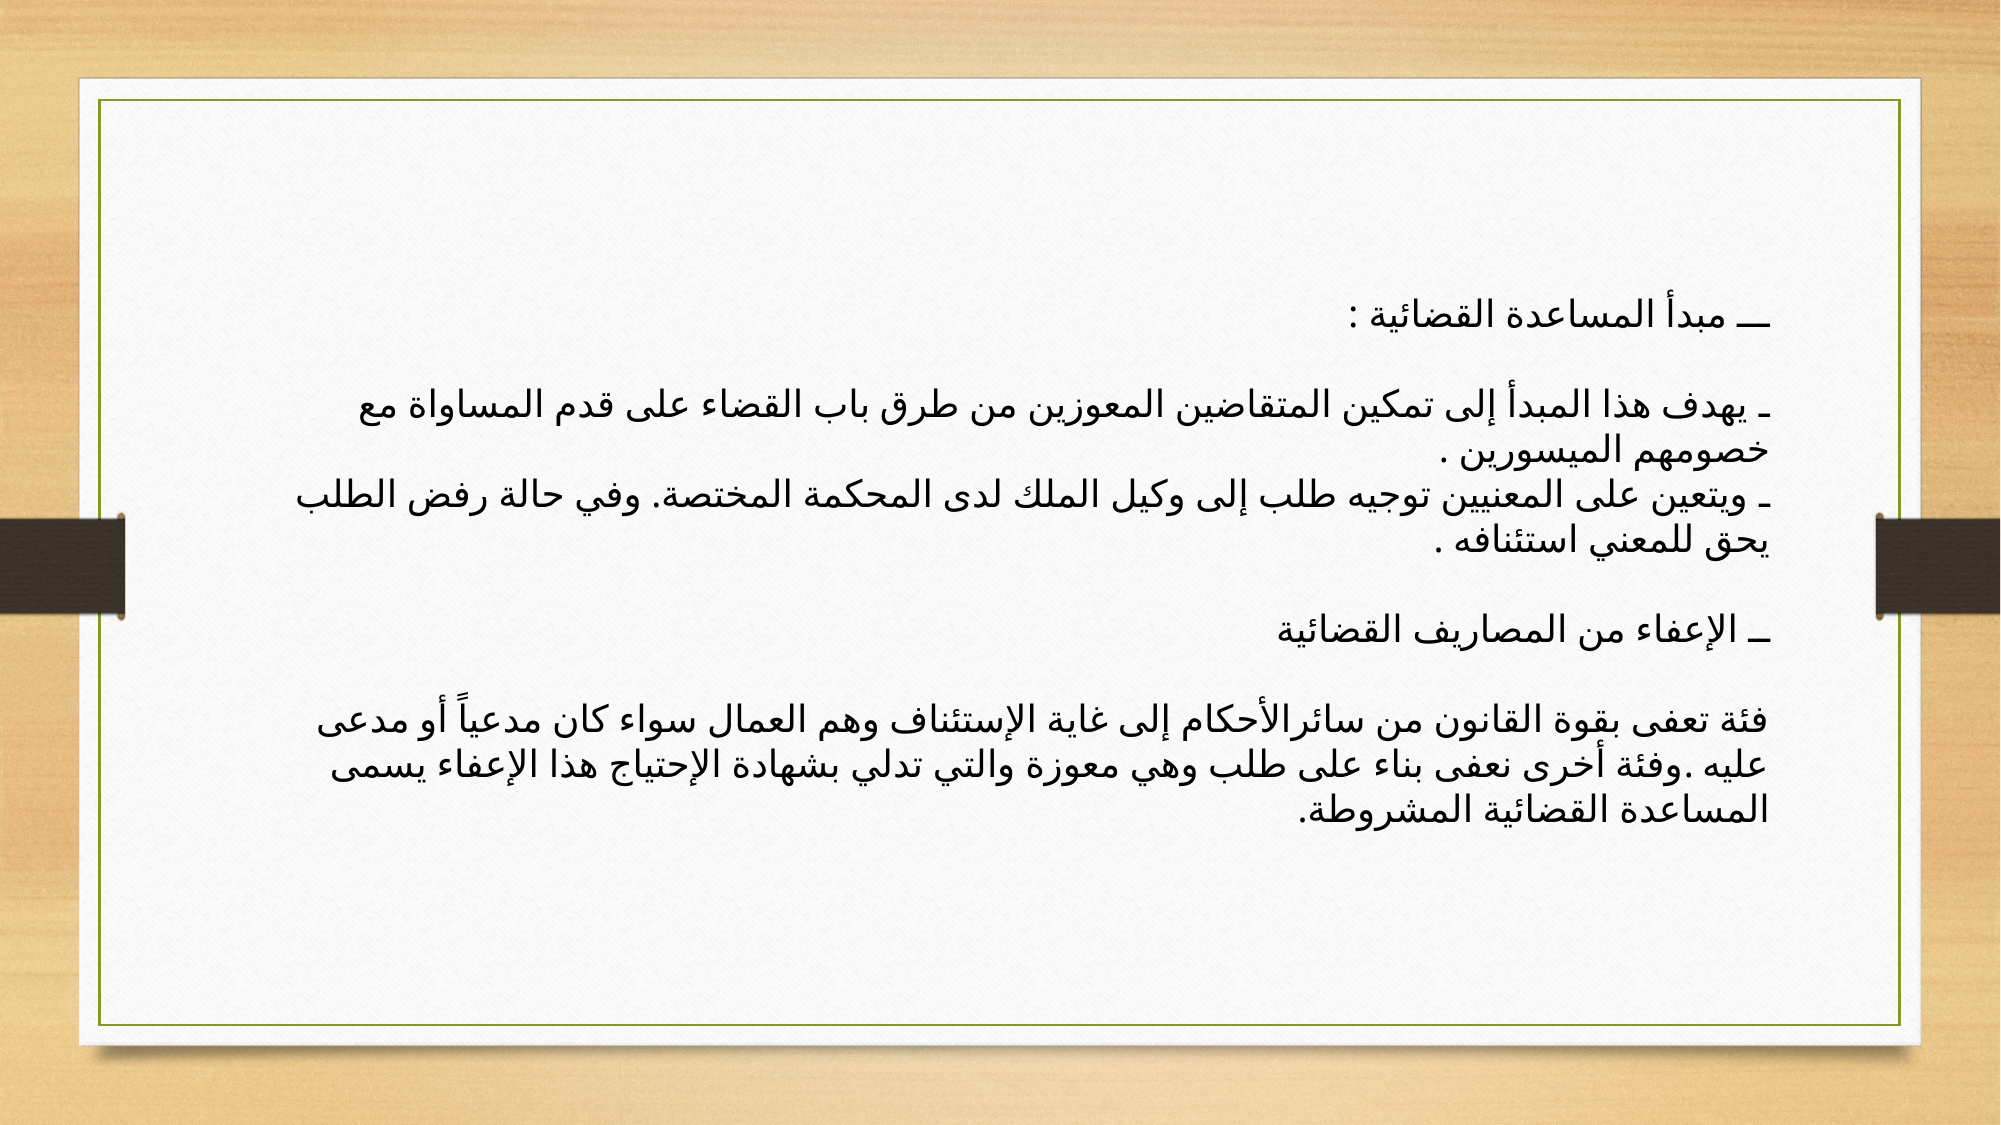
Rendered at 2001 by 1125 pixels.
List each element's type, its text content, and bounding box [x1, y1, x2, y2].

picture [0, 0, 2001, 1125]
text_box ـــ مبدأ المساعدة القضائية : ـ يهدف هذا المبدأ إلى تمكين المتقاضين المعوزين من طرق باب القضاء على قدم المساواة مع خصومهم الميسورين . ـ ويتعين على المعنيين توجيه طلب إلى وكيل الملك لدى المحكمة المختصة. وفي حالة رفض الطلب يحق للمعني استئنافه . ــ الإعفاء من المصاريف القضائية فئة تعفى بقوة القانون من سائرالأحكام إلى غاية الإستئناف وهم العمال سواء كان مدعياً أو مدعى عليه .وفئة أخرى نعفى بناء على طلب وهي معوزة والتي تدلي بشهادة الإحتياج هذا الإعفاء يسمى المساعدة القضائية المشروطة. [252, 282, 1785, 837]
